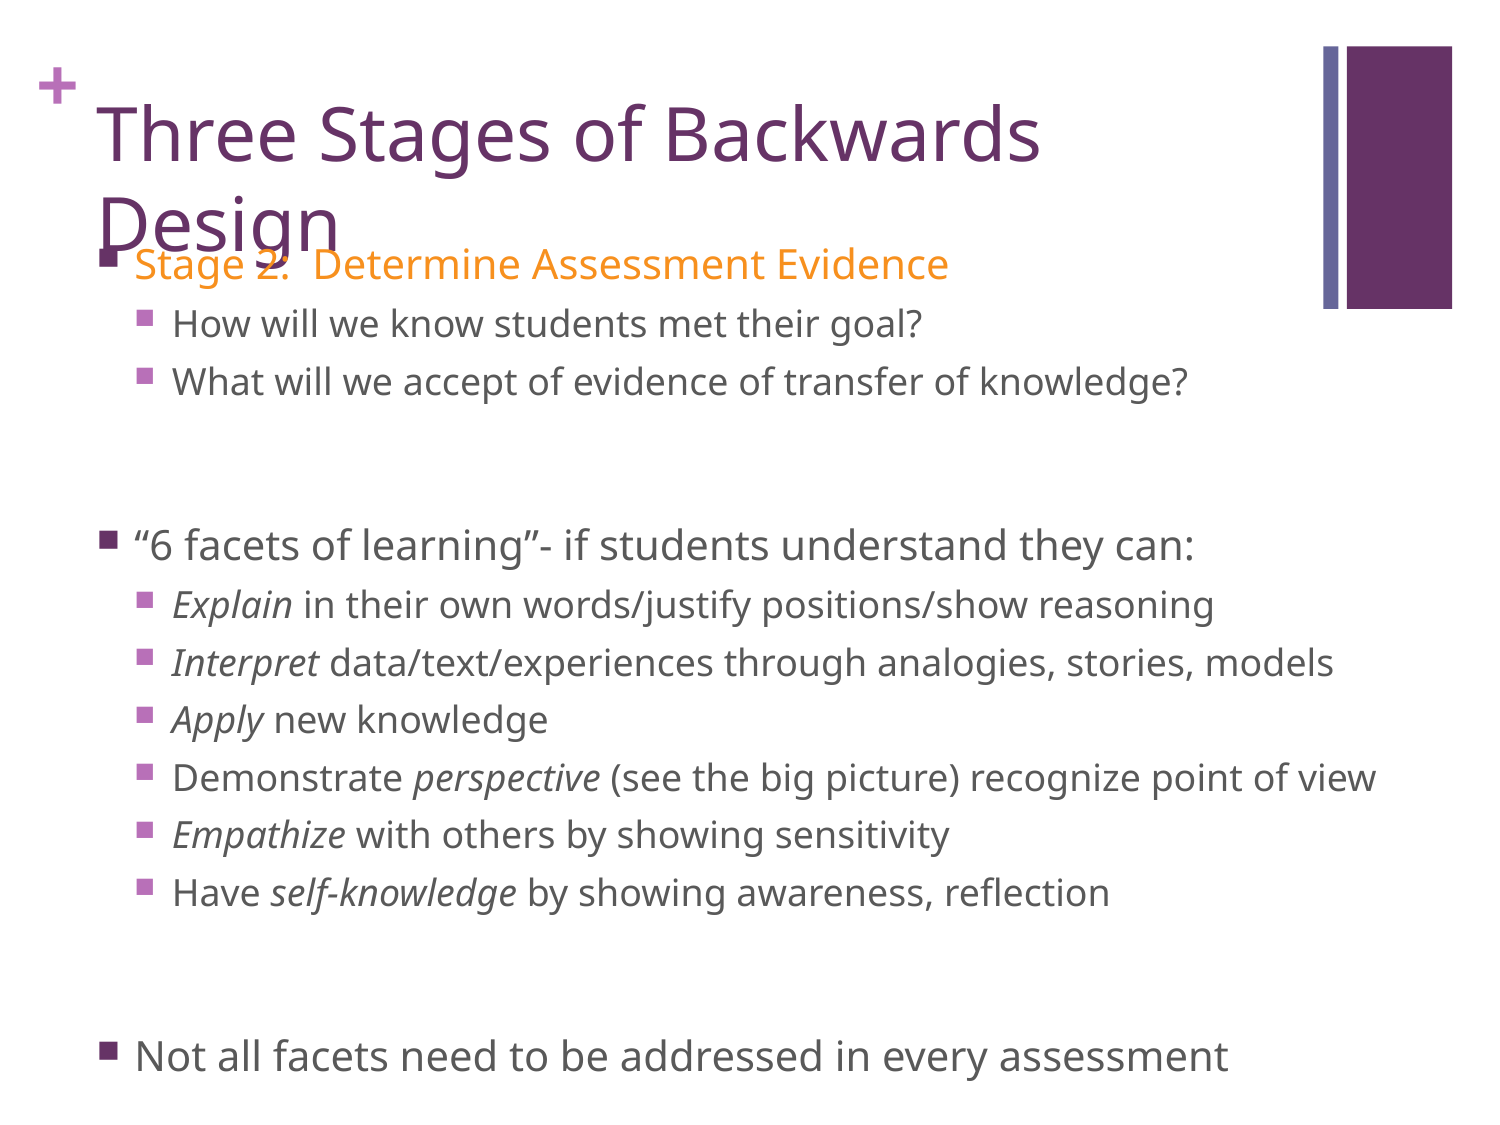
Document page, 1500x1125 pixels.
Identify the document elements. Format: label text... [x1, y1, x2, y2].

list Stage 2: Determine Assessment Evidence How will we know students met their goal? What will we accept of evidence of transfer of knowledge? “6 facets of learning”- if students understand they can: Explain in their own words/justify positions/show reasoning Interpret data/text/experiences through analogies, stories, models Apply new knowledge Demonstrate perspective (see the big picture) recognize point of view Empathize with others by showing sensitivity Have self-knowledge by showing awareness, reflection Not all facets need to be addressed in every assessment [81, 229, 1402, 1097]
title Three Stages of Backwards Design [81, 79, 1322, 229]
